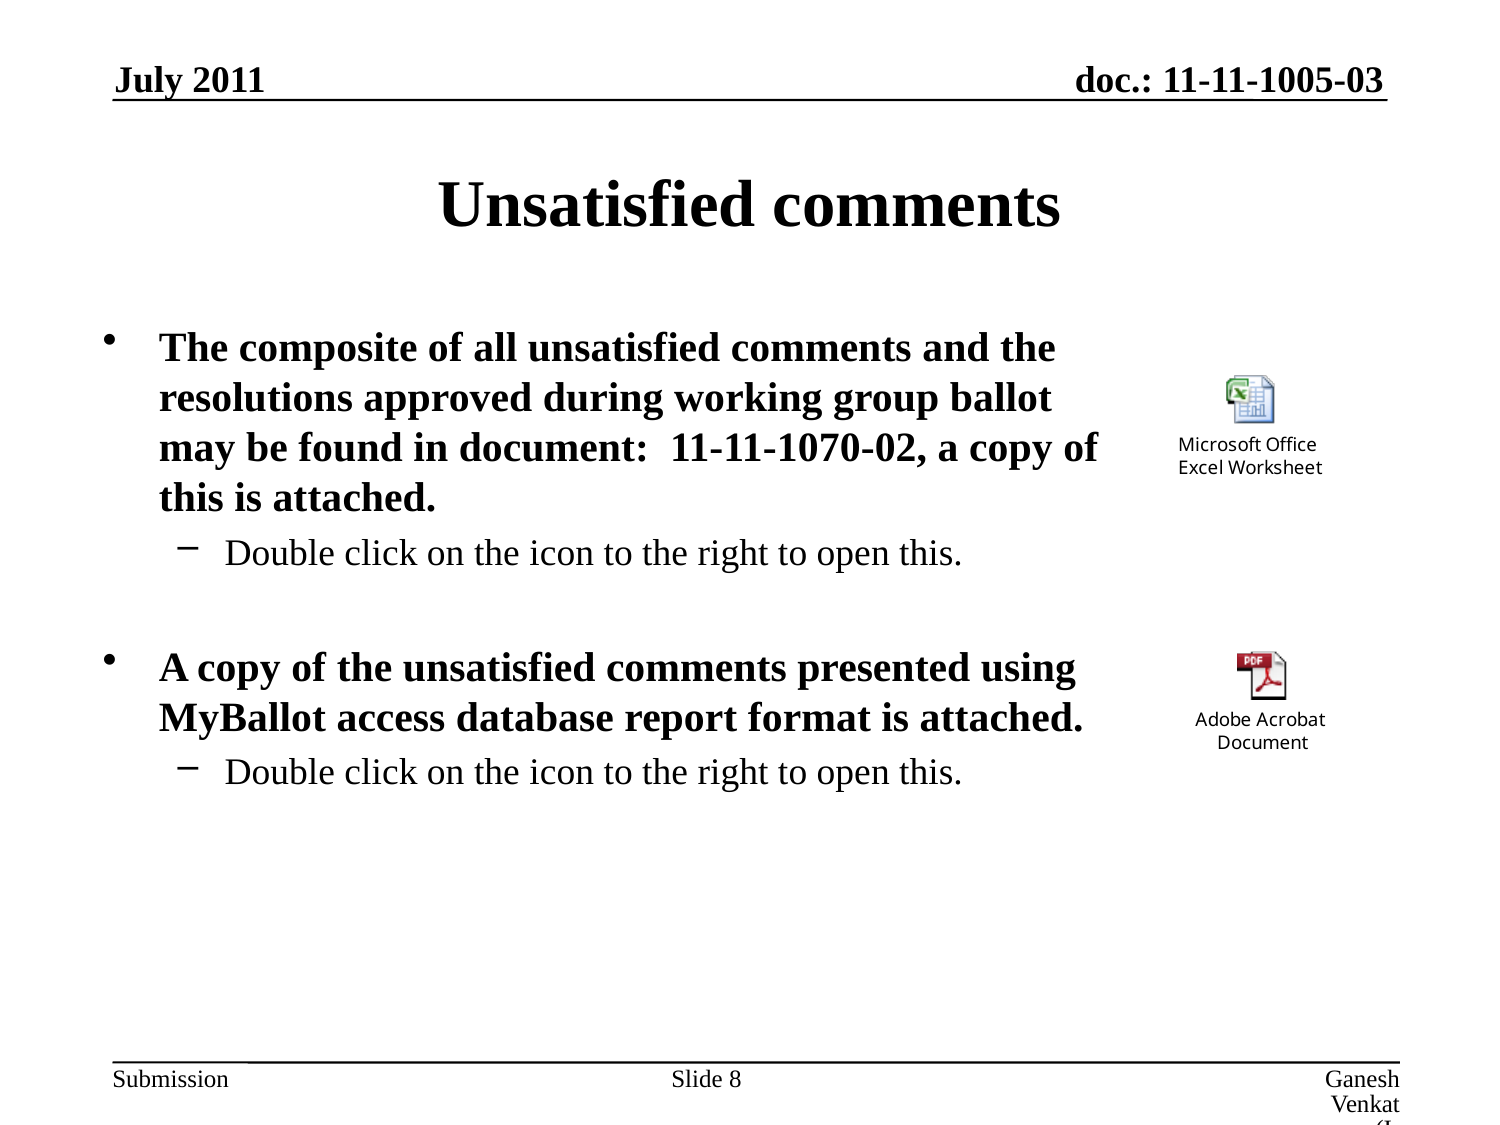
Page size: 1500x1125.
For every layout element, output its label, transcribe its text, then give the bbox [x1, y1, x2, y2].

list The composite of all unsatisfied comments and the resolutions approved during working group ballot may be found in document: 11-11-1070-02, a copy of this is attached. Double click on the icon to the right to open this. A copy of the unsatisfied comments presented using MyBallot access database report format is attached. Double click on the icon to the right to open this. [87, 312, 1151, 510]
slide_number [114, 54, 290, 101]
title Unsatisfied comments [112, 112, 1388, 288]
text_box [1174, 374, 1326, 502]
slide_number Slide 8 [662, 1062, 751, 1093]
list The composite of all unsatisfied comments and the resolutions approved during working group ballot may be found in document: 11-11-1070-02, a copy of this is attached. Double click on the icon to the right to open this. A copy of the unsatisfied comments presented using MyBallot access database report format is attached. Double click on the icon to the right to open this. [87, 511, 1151, 988]
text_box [1187, 649, 1338, 777]
footer Ganesh Venkatesan (Intel), et al [1324, 1061, 1402, 1093]
